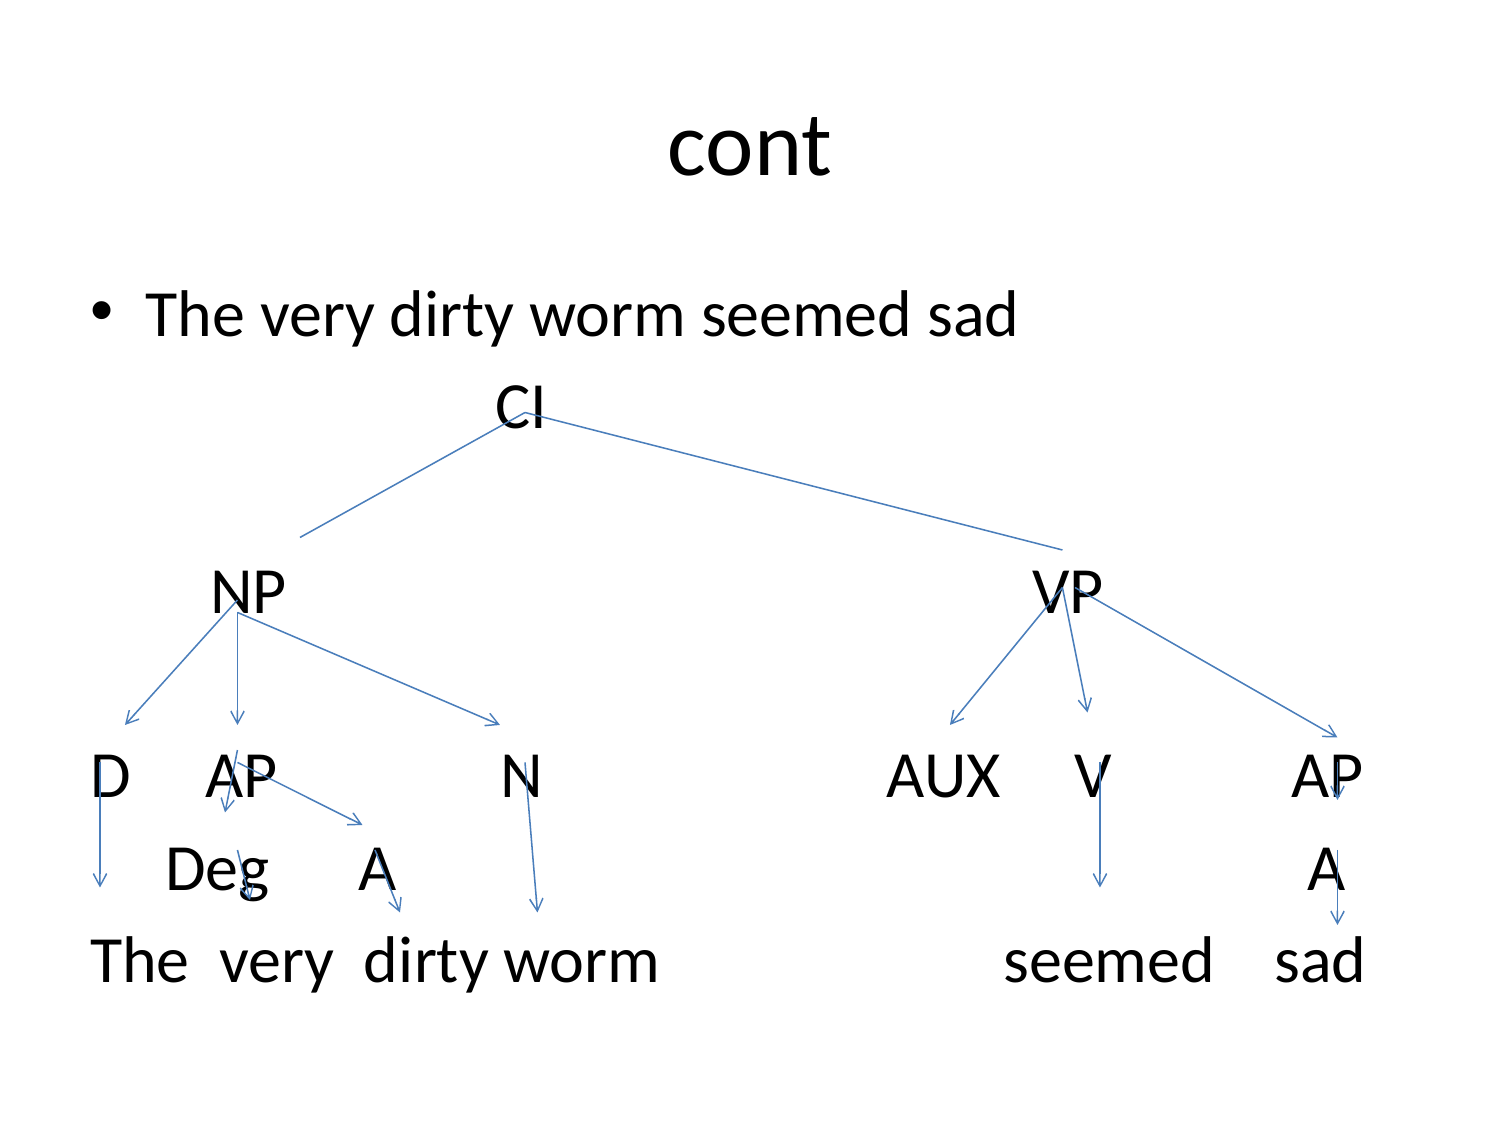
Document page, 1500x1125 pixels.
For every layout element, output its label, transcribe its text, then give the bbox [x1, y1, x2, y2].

list The very dirty worm seemed sad CI NP VP D AP N AUX V AP Deg A A The very dirty worm seemed sad [75, 262, 1425, 1005]
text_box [1074, 587, 1338, 738]
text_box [1062, 587, 1072, 713]
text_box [524, 762, 538, 913]
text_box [224, 749, 238, 813]
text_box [374, 849, 401, 913]
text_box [524, 412, 1063, 551]
title cont [75, 45, 1425, 233]
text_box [237, 849, 251, 901]
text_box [299, 412, 522, 538]
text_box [949, 587, 1063, 726]
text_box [124, 599, 238, 726]
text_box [237, 612, 501, 726]
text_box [237, 762, 363, 826]
